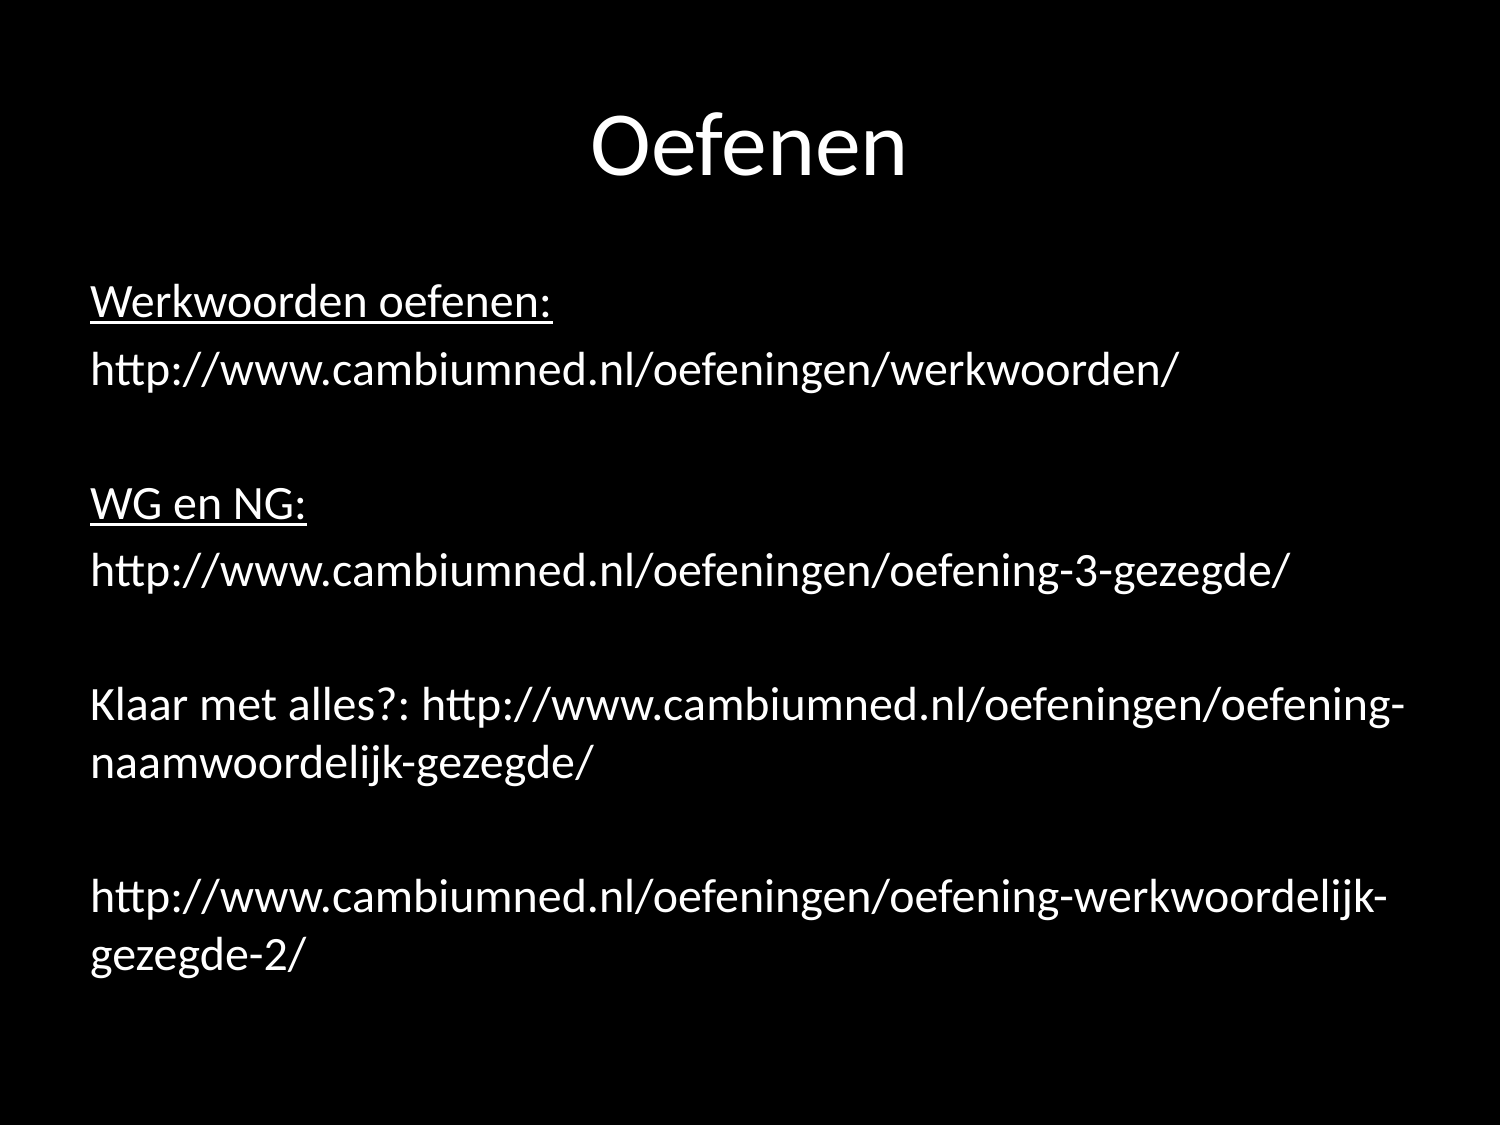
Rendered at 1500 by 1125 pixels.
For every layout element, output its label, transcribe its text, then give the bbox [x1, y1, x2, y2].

title Oefenen [75, 45, 1425, 233]
list Werkwoorden oefenen: http://www.cambiumned.nl/oefeningen/werkwoorden/ WG en NG: http://www.cambiumned.nl/oefeningen/oefening-3-gezegde/ Klaar met alles?: http://www.cambiumned.nl/oefeningen/oefening-naamwoordelijk-gezegde/ http://www.cambiumned.nl/oefeningen/oefening-werkwoordelijk-gezegde-2/ [75, 262, 1425, 1035]
